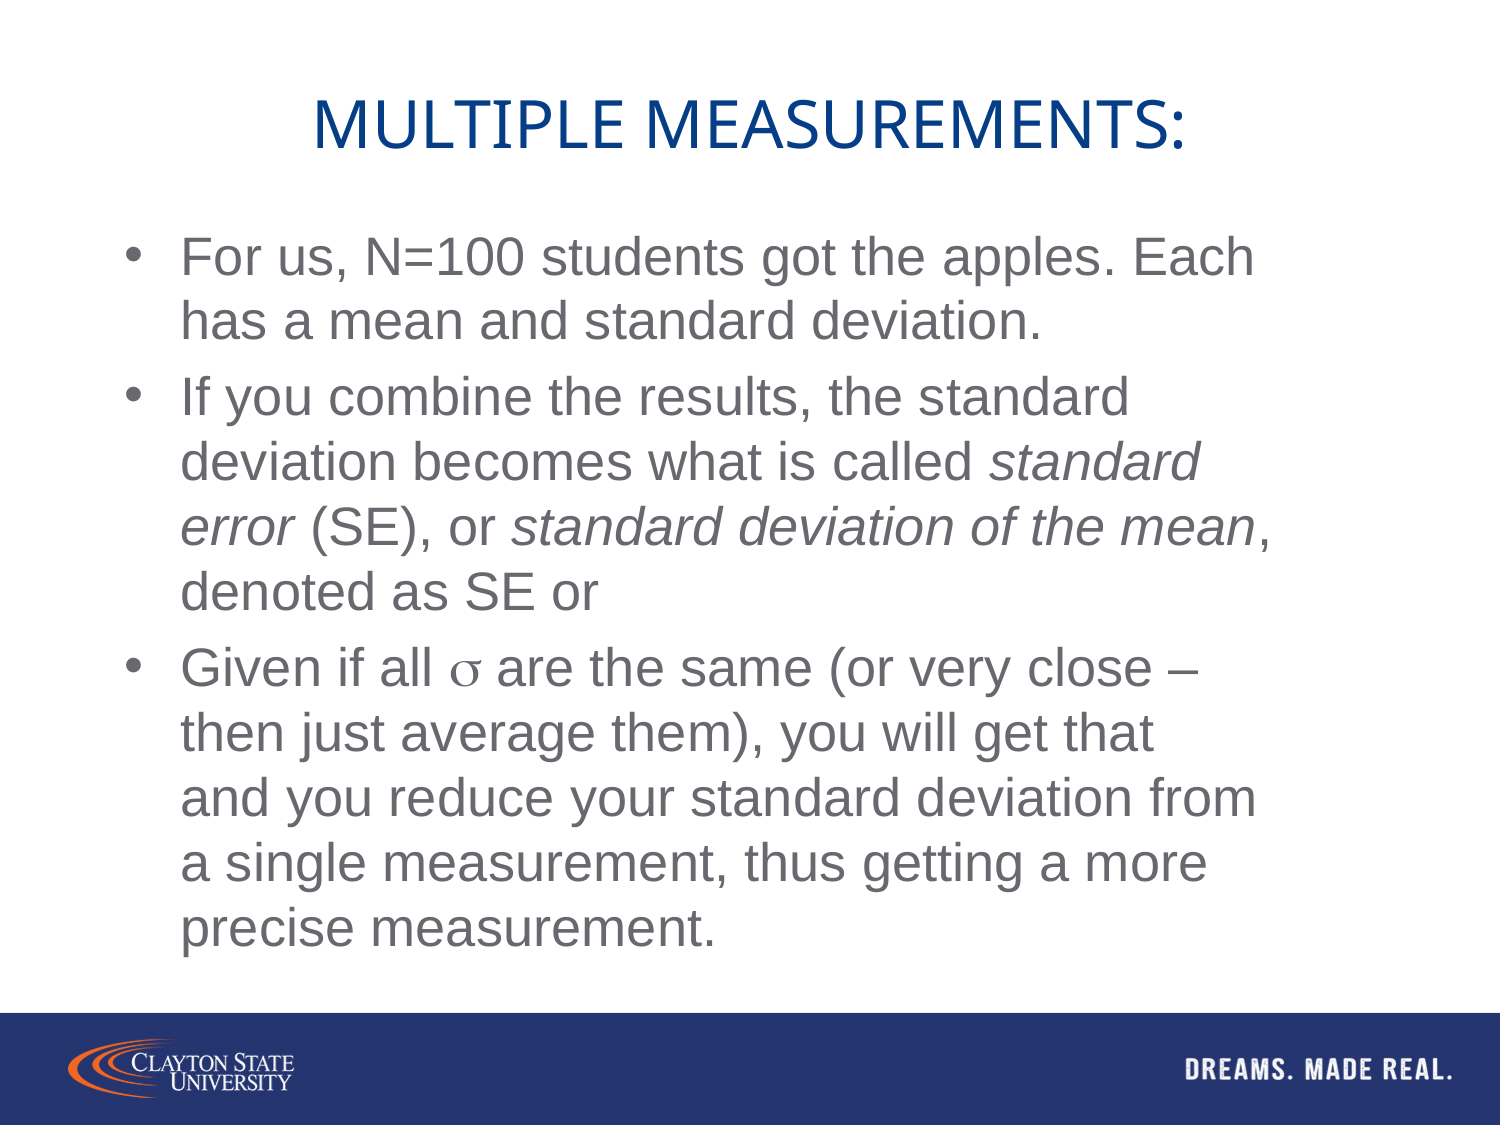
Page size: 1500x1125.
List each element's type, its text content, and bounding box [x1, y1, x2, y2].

title Multiple measurements: [159, 57, 1341, 186]
picture [0, 0, 1500, 1125]
